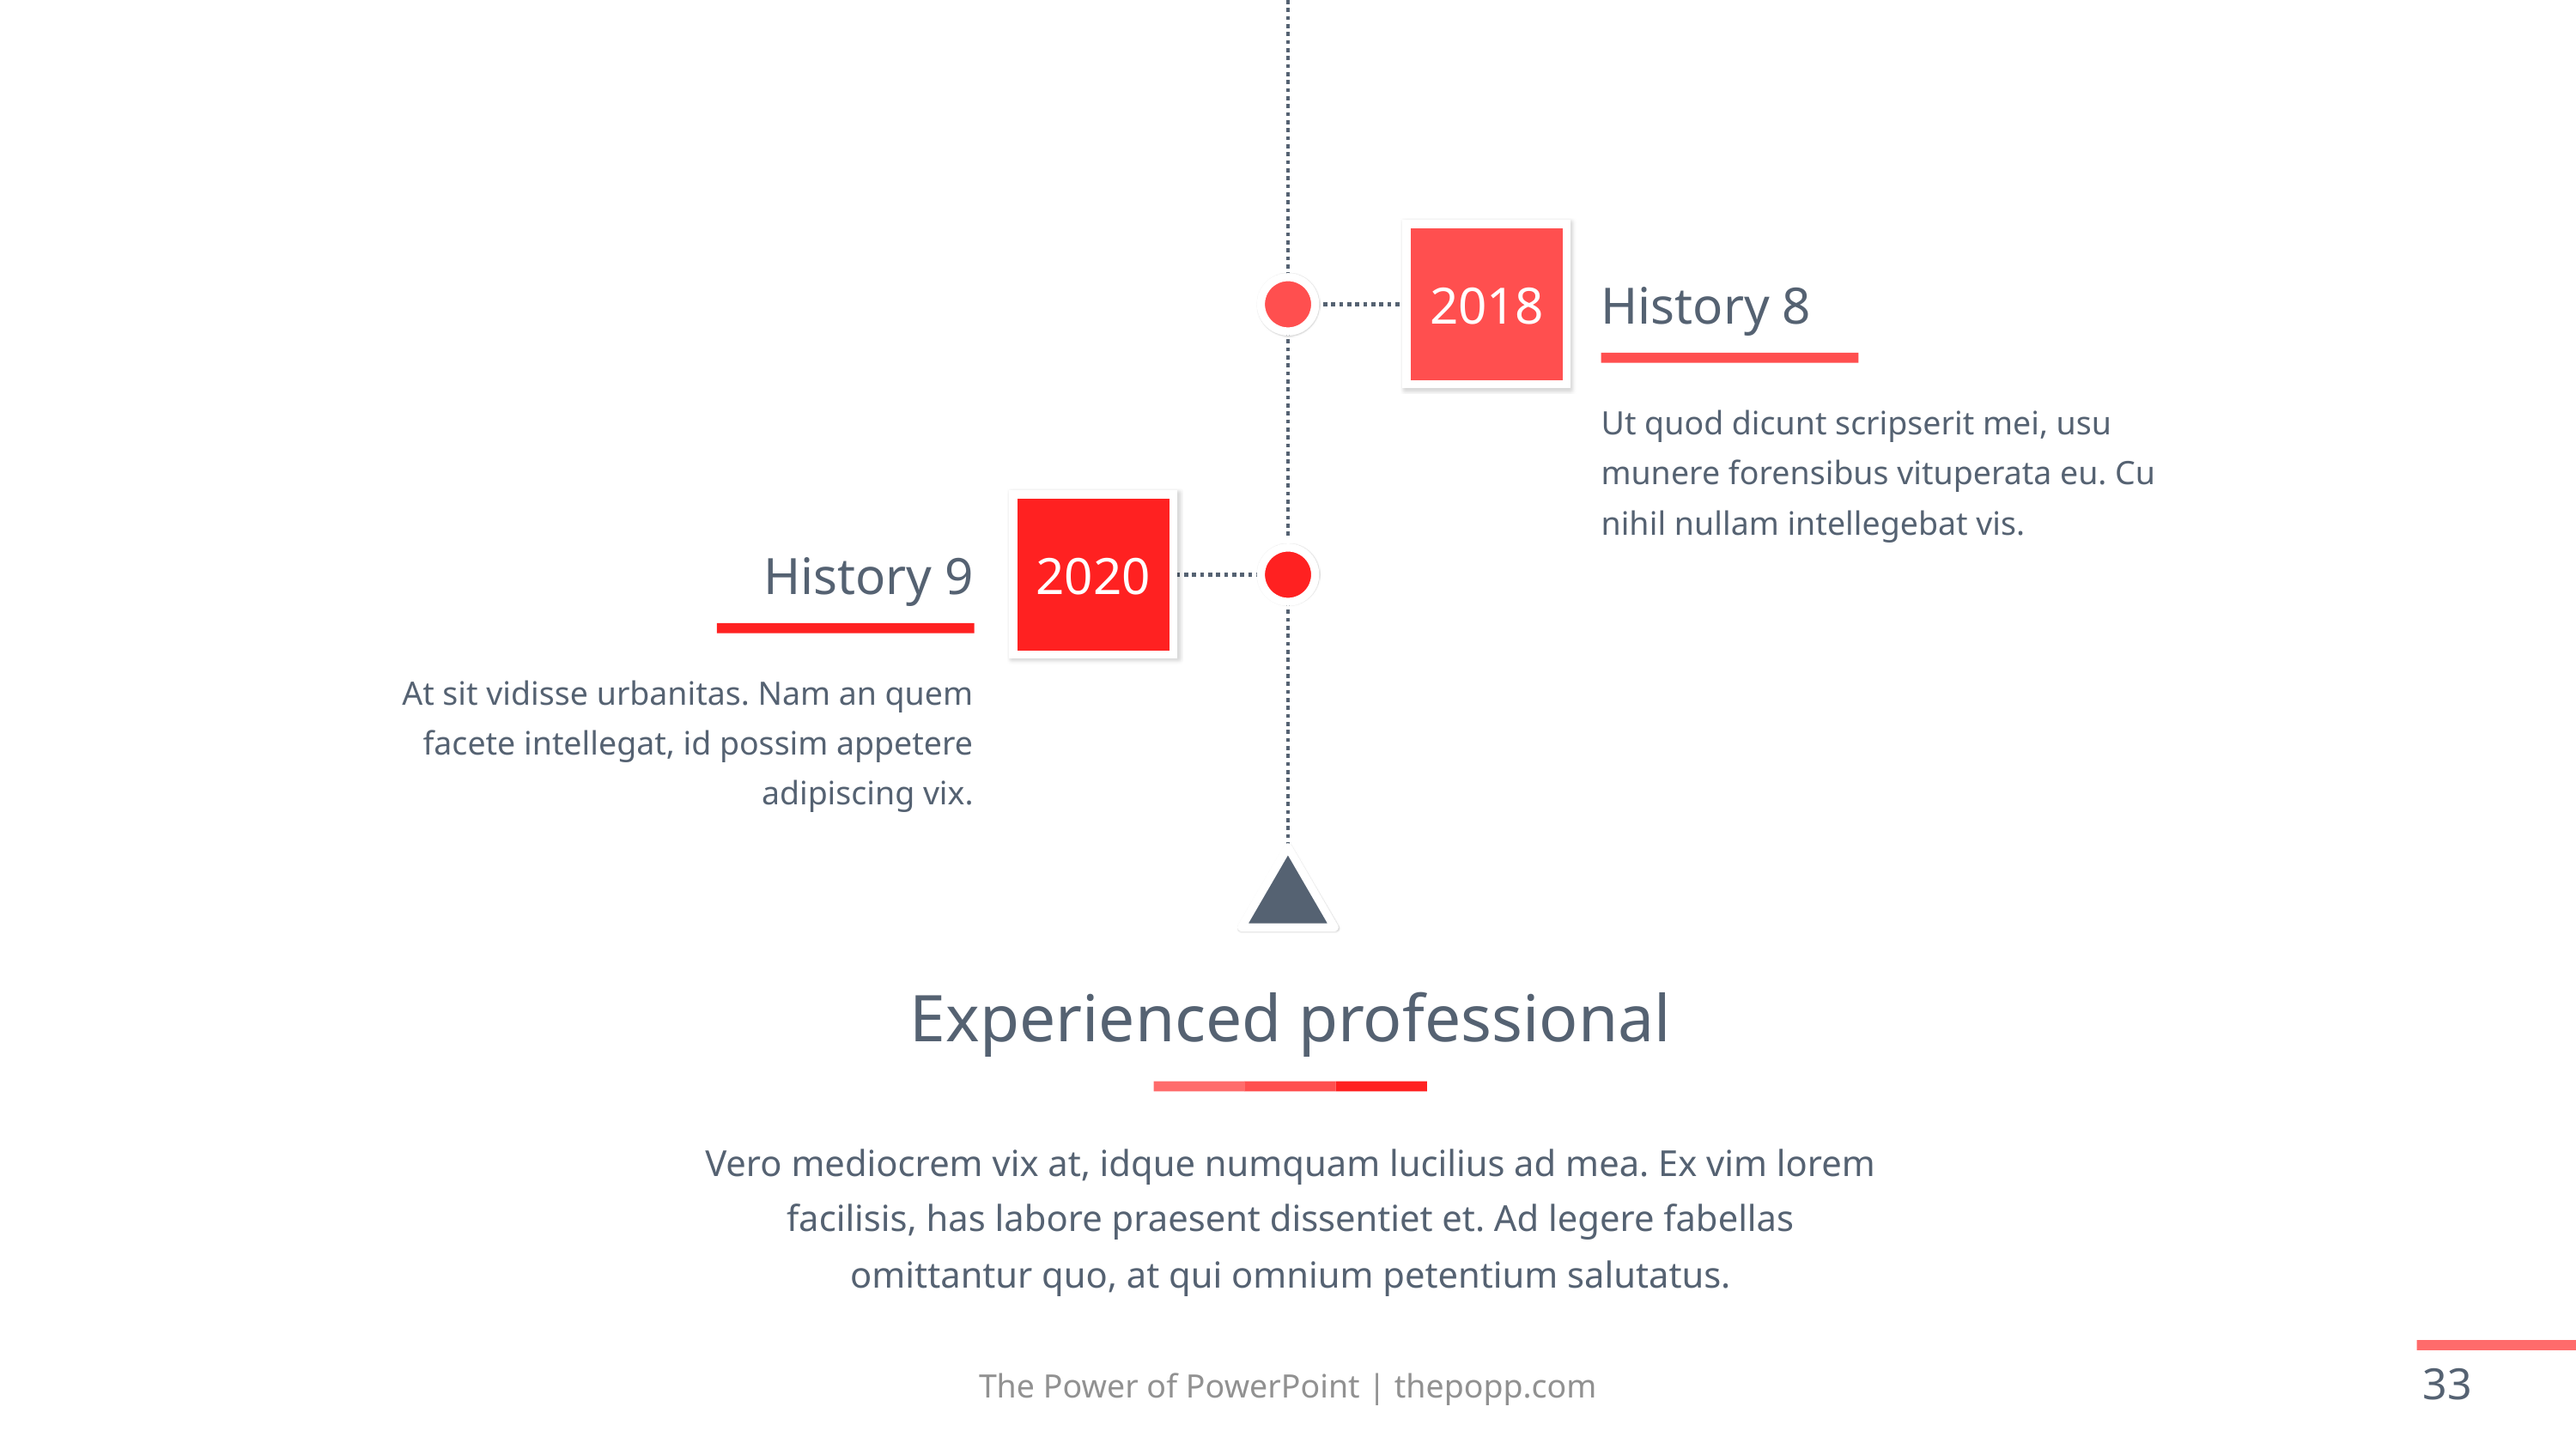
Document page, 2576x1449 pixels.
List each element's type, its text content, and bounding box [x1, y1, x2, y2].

list 2020 [1010, 522, 1176, 627]
footer The Power of PowerPoint | thepopp.com [853, 1349, 1723, 1427]
list Ut quod dicunt scripserit mei, usu munere forensibus vituperata eu. Cu nihil nullam intellegebat vis. [1588, 384, 2238, 593]
list Vero mediocrem vix at, idque numquam lucilius ad mea. Ex vim lorem facilisis, has labore praesent dissentiet et. Ad legere fabellas omittantur quo, at qui omnium petentium salutatus. [688, 1120, 1893, 1322]
list Experienced professional [688, 962, 1893, 1069]
list History 8 [1588, 252, 2238, 357]
slide_number 33 [2409, 1351, 2576, 1421]
list 2018 [1403, 252, 1570, 357]
list At sit vidisse urbanitas. Nam an quem facete intellegat, id possim appetere adipiscing vix. [337, 654, 987, 864]
list History 9 [337, 522, 987, 627]
